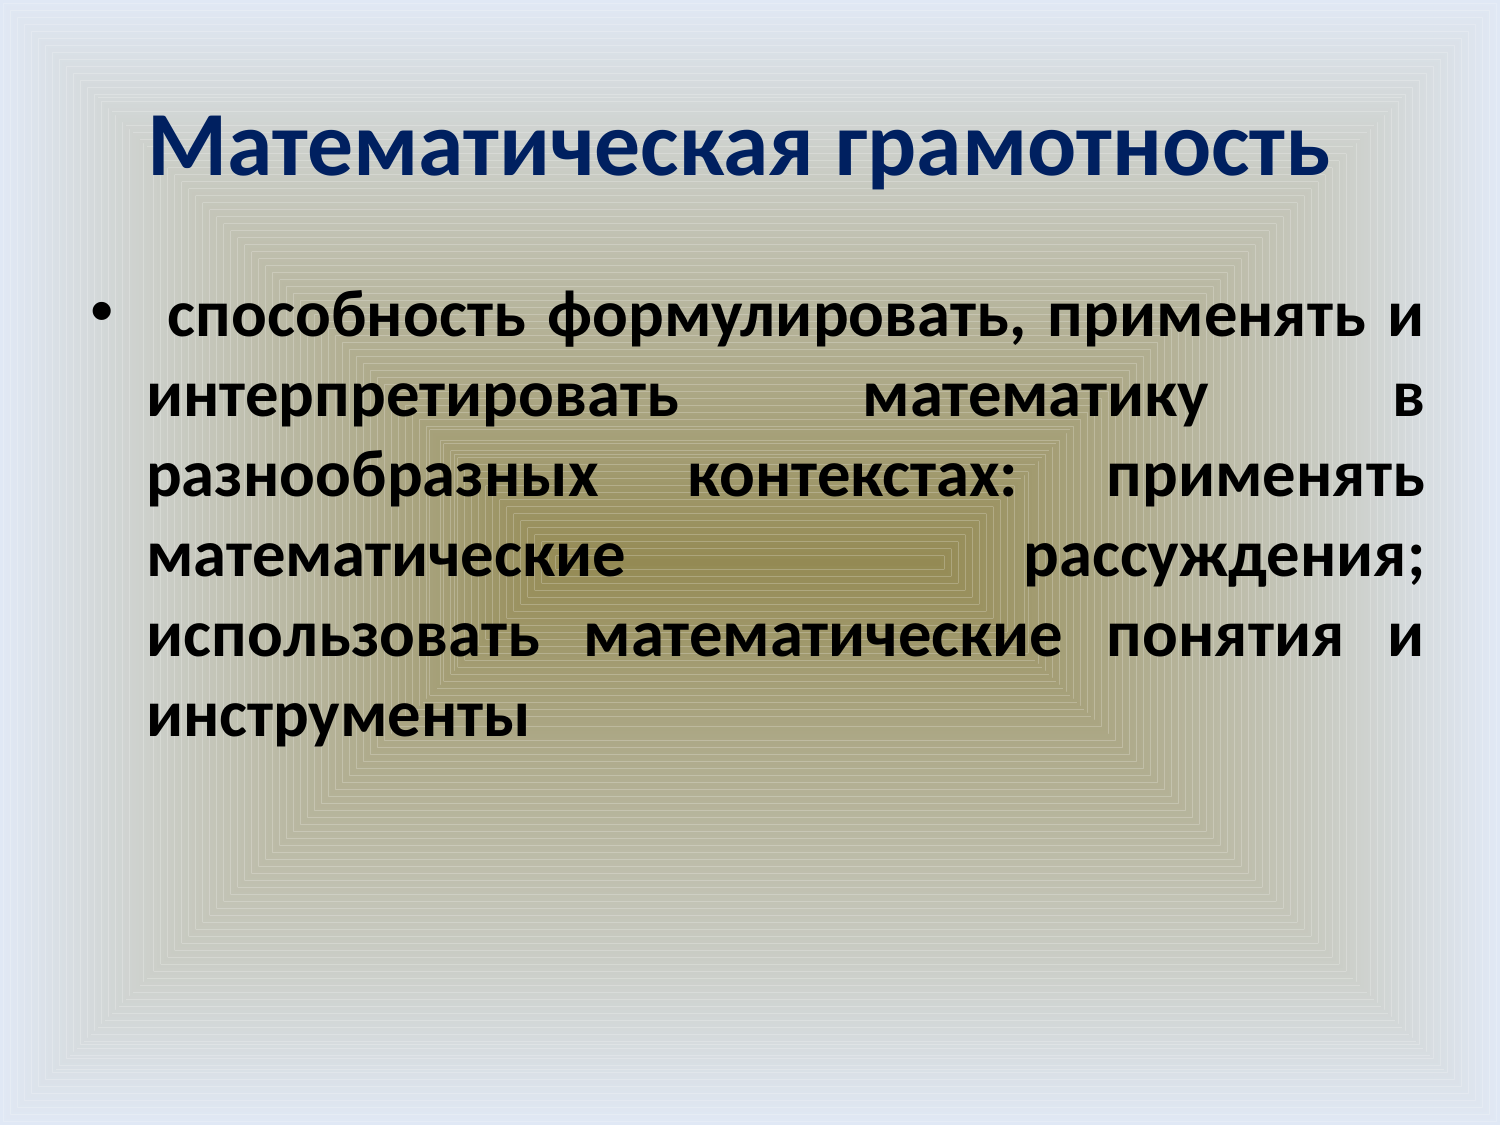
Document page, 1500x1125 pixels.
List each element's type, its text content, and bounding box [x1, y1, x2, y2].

list способность формулировать, применять и интерпретировать математику в разнообразных контекстах: применять математические рассуждения; использовать математические понятия и инструменты [75, 262, 1442, 809]
title Математическая грамотность [75, 45, 1425, 233]
